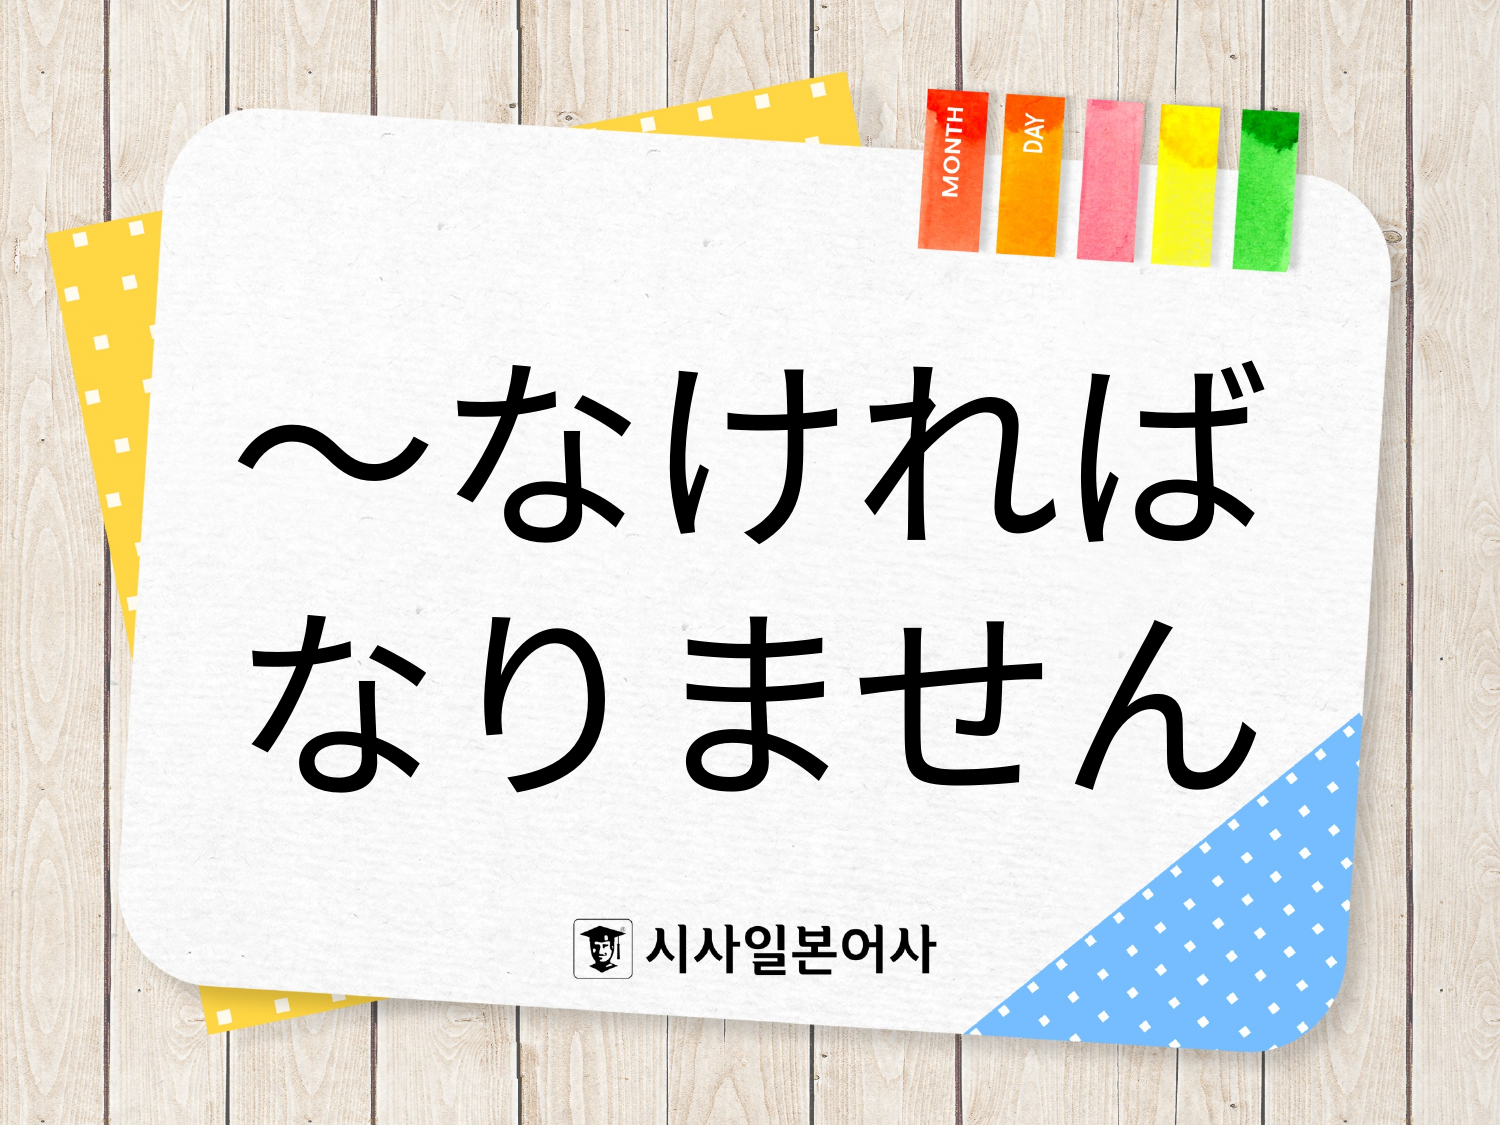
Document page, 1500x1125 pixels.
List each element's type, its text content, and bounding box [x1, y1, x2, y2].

title ～なければ なりません [75, 338, 1425, 811]
picture [0, 0, 1500, 1125]
